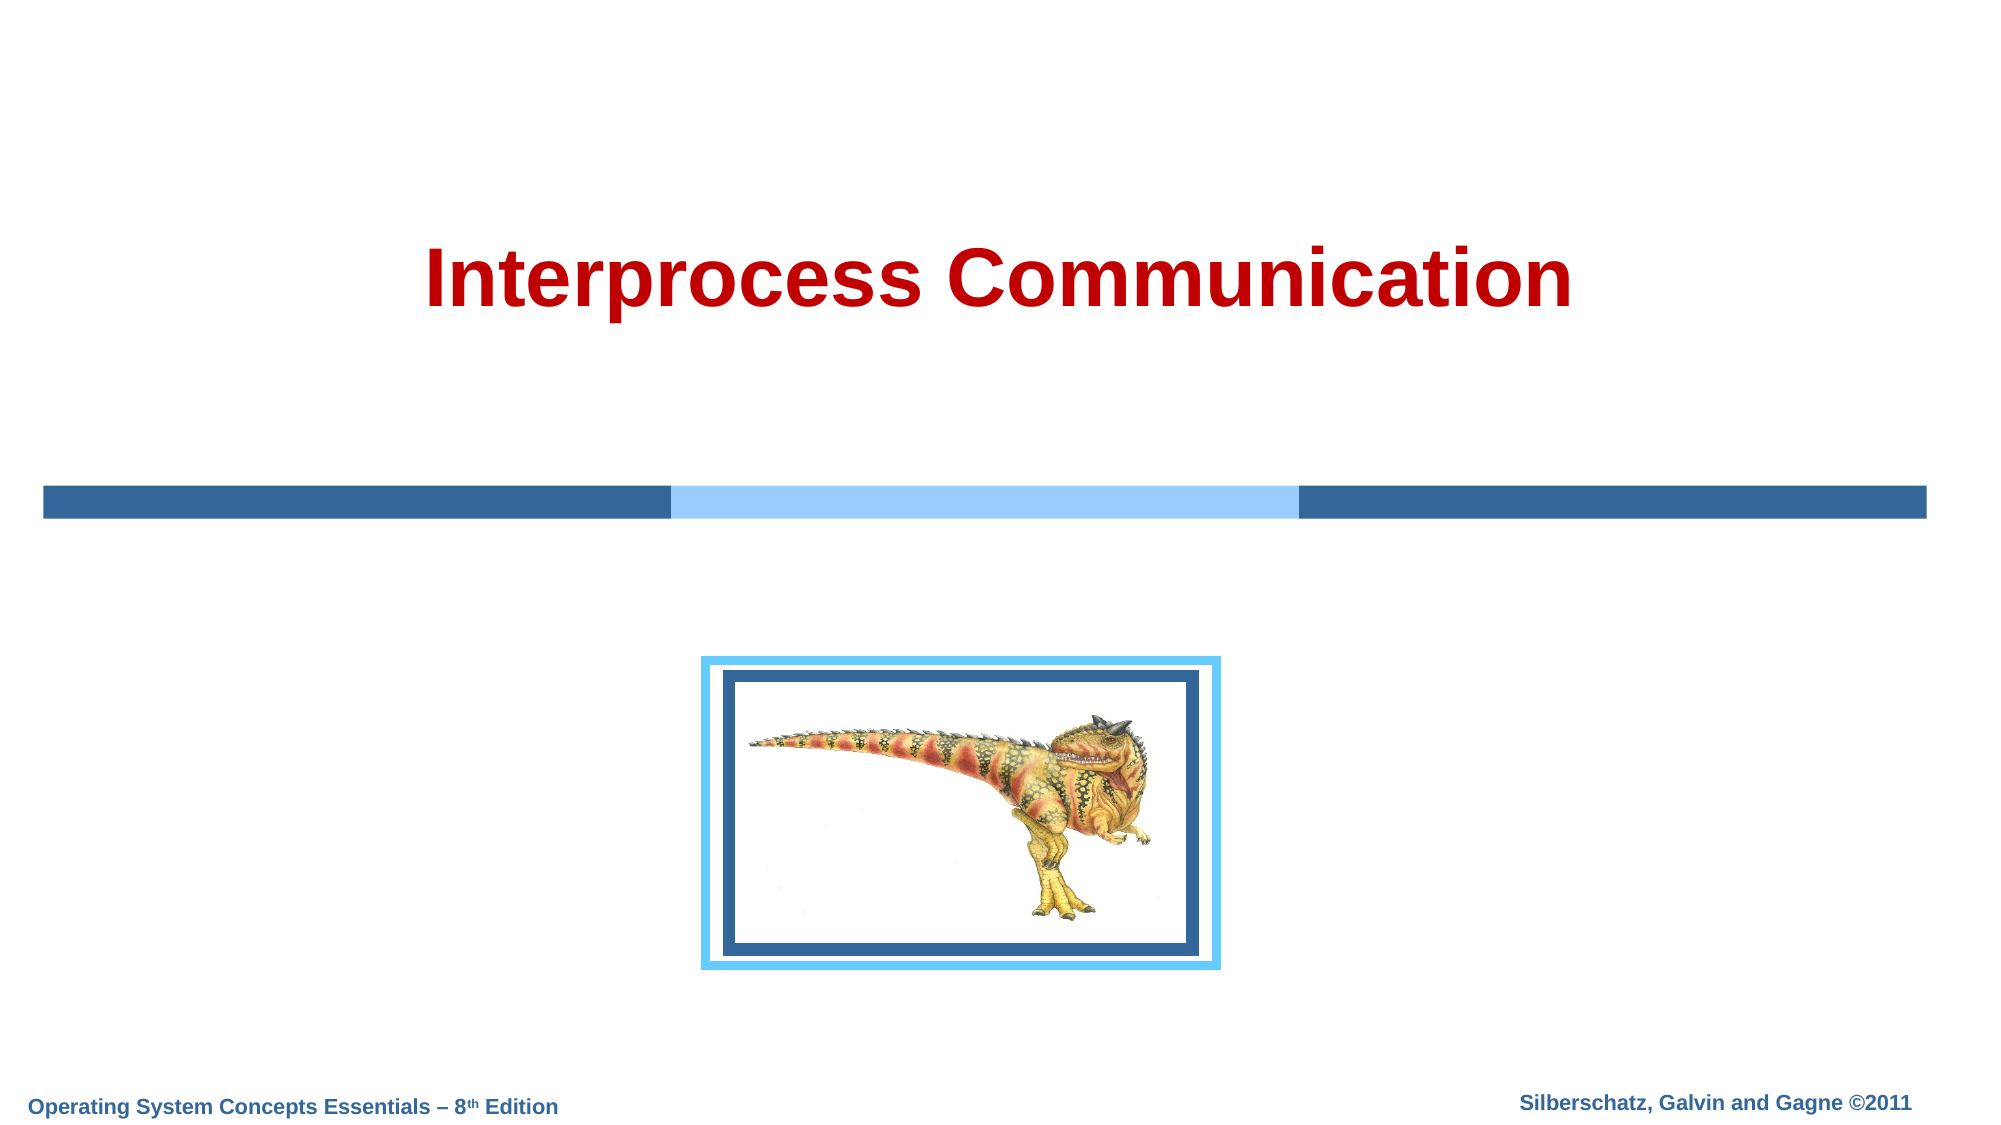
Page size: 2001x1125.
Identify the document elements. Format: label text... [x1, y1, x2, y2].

title Interprocess Communication [150, 112, 1850, 462]
picture [735, 682, 1186, 943]
